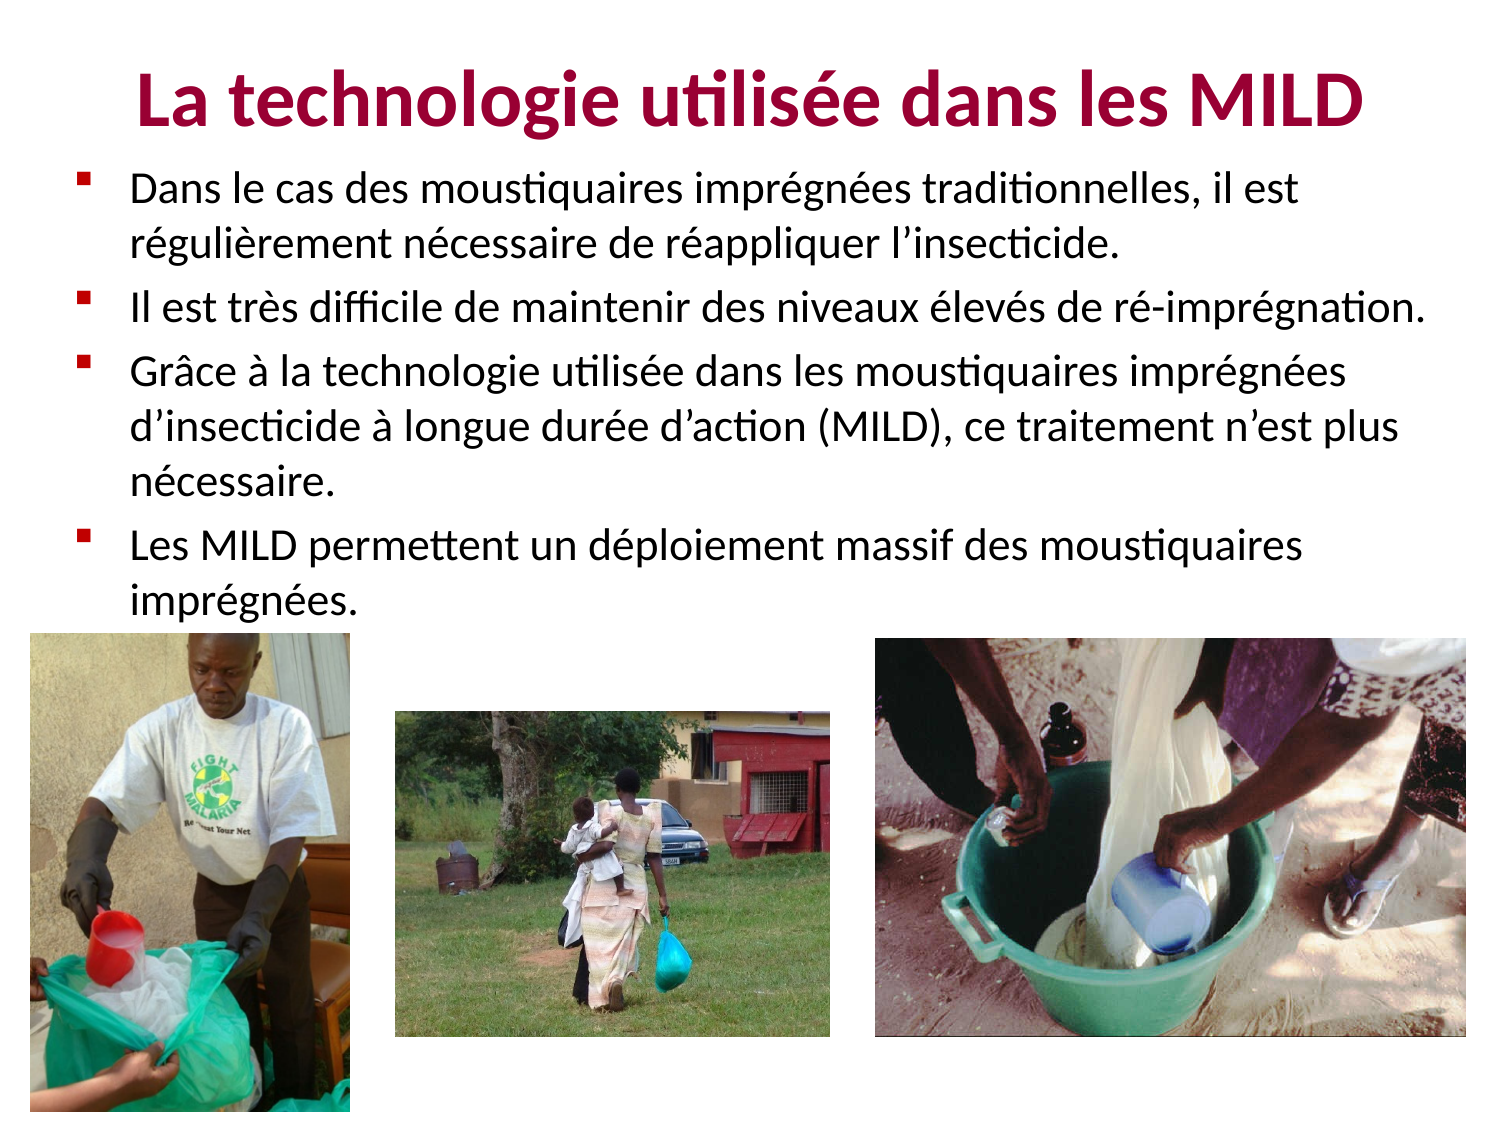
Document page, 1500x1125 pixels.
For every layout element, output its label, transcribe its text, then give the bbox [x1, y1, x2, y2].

picture [875, 638, 1466, 1037]
title La technologie utilisée dans les MILD [76, 0, 1427, 150]
picture [395, 711, 830, 1037]
picture [29, 633, 350, 1112]
list Dans le cas des moustiquaires imprégnées traditionnelles, il est régulièrement nécessaire de réappliquer l’insecticide. Il est très difficile de maintenir des niveaux élevés de ré-imprégnation. Grâce à la technologie utilisée dans les moustiquaires imprégnées d’insecticide à longue durée d’action (MILD), ce traitement n’est plus nécessaire. Les MILD permettent un déploiement massif des moustiquaires imprégnées. [58, 150, 1464, 1013]
